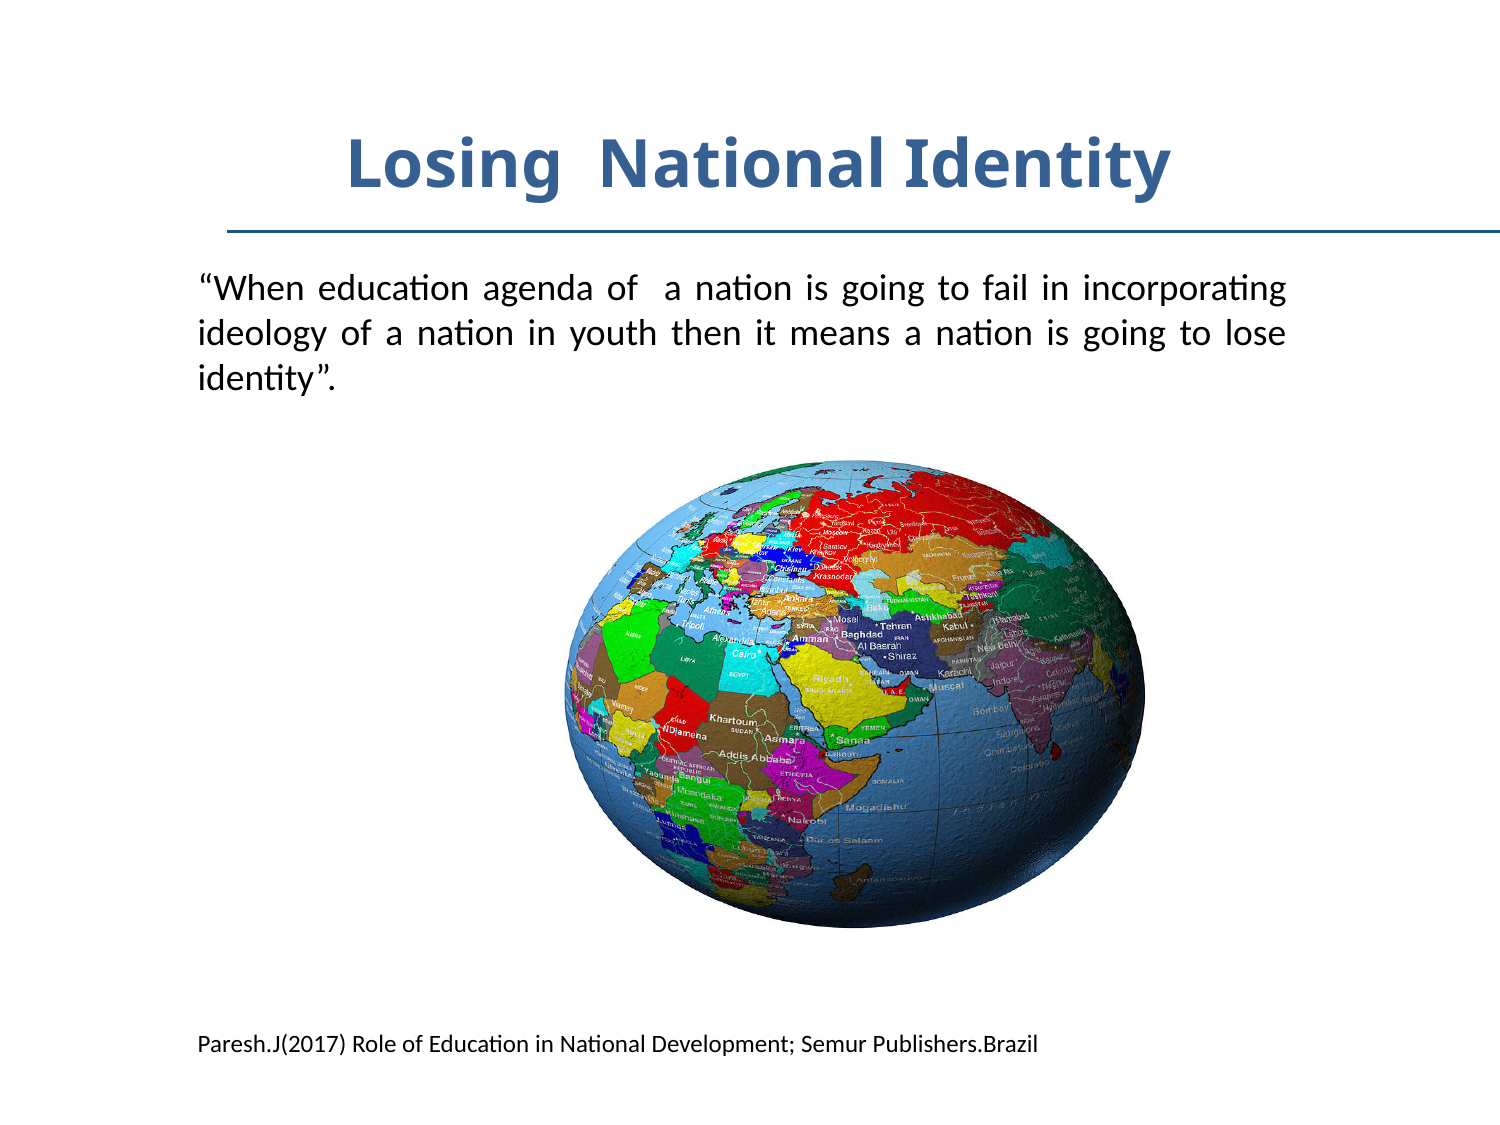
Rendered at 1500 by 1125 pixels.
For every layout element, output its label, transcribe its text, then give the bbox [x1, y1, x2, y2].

text_box Losing National Identity [64, 113, 1453, 209]
text_box “When education agenda of a nation is going to fail in incorporating ideology of a nation in youth then it means a nation is going to lose identity”. Paresh.J(2017) Role of Education in National Development; Semur Publishers.Brazil [183, 255, 1303, 1125]
picture [478, 396, 1223, 988]
